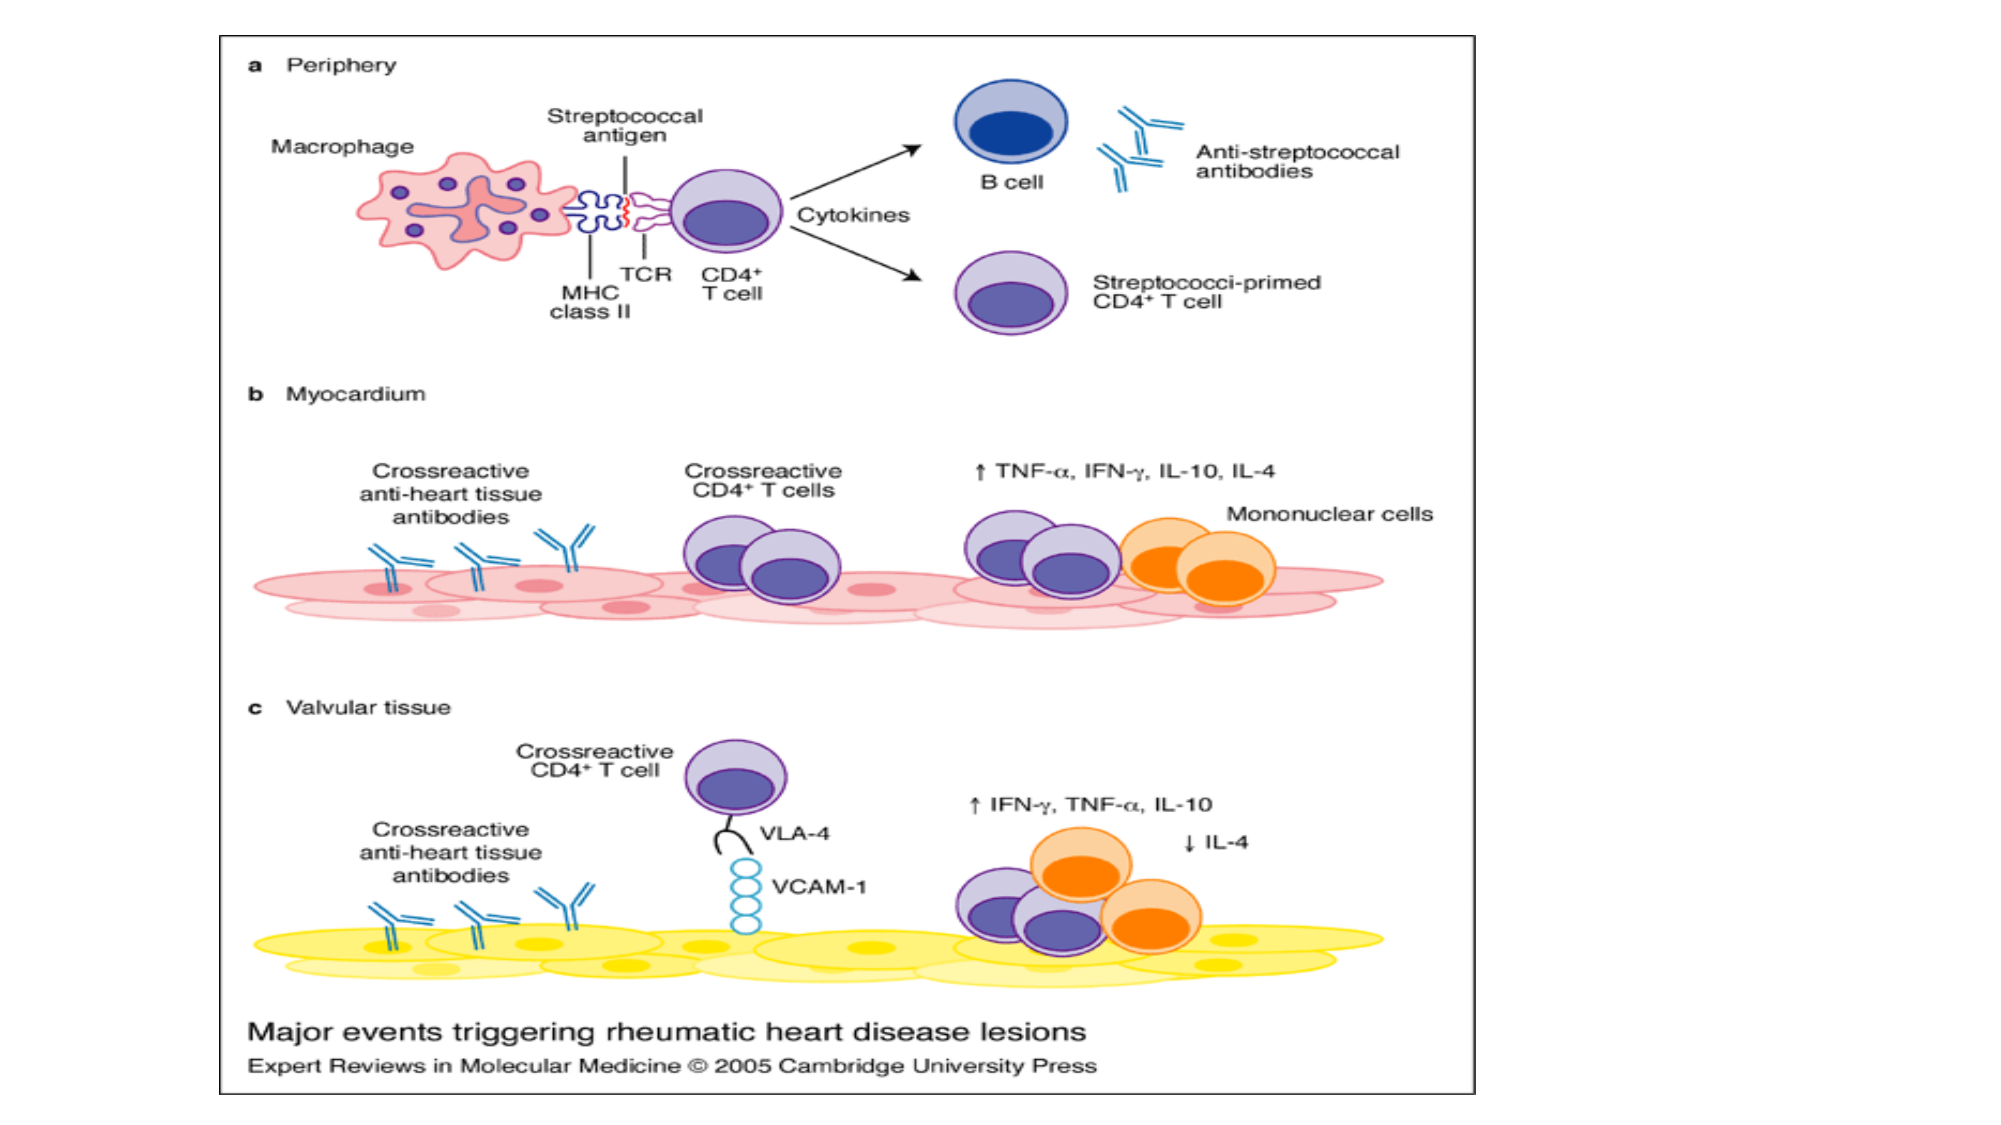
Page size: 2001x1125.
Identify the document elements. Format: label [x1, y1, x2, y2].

picture [219, 35, 1476, 1095]
